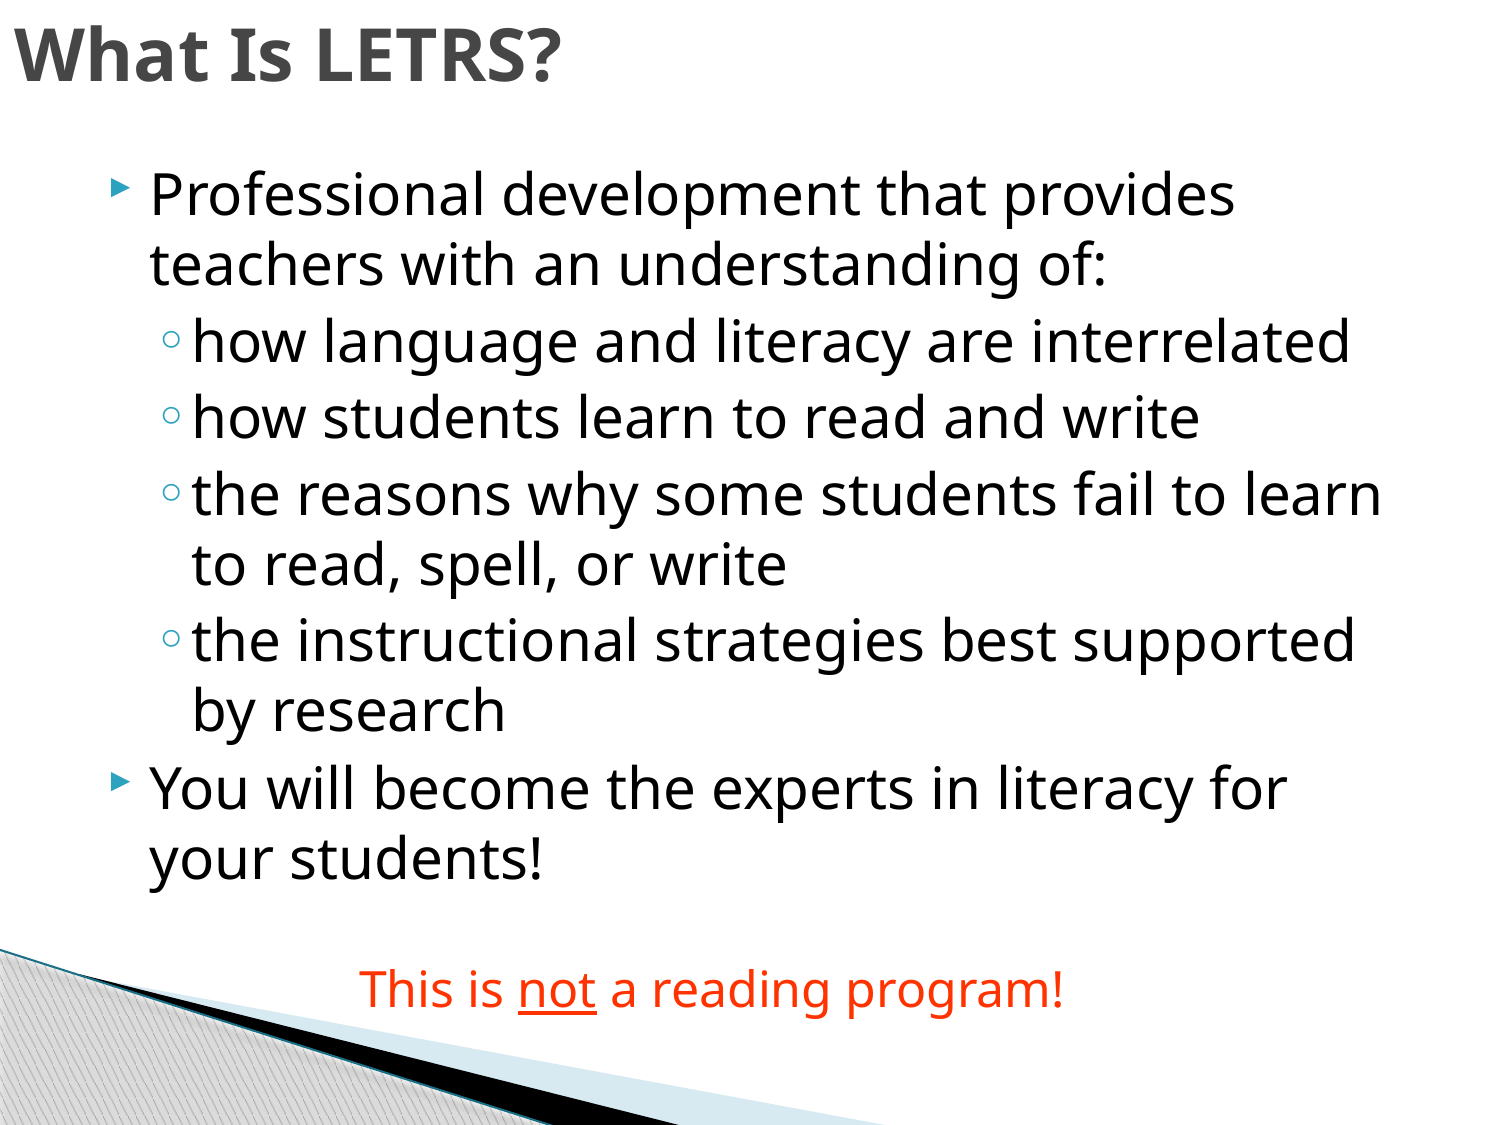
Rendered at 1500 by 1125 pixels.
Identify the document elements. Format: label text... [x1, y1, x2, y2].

title What Is LETRS? [0, 0, 950, 104]
text_box This is not a reading program! [199, 949, 1238, 1025]
list Professional development that provides teachers with an understanding of: how language and literacy are interrelated how students learn to read and write the reasons why some students fail to learn to read, spell, or write the instructional strategies best supported by research You will become the experts in literacy for your students! [75, 149, 1425, 950]
